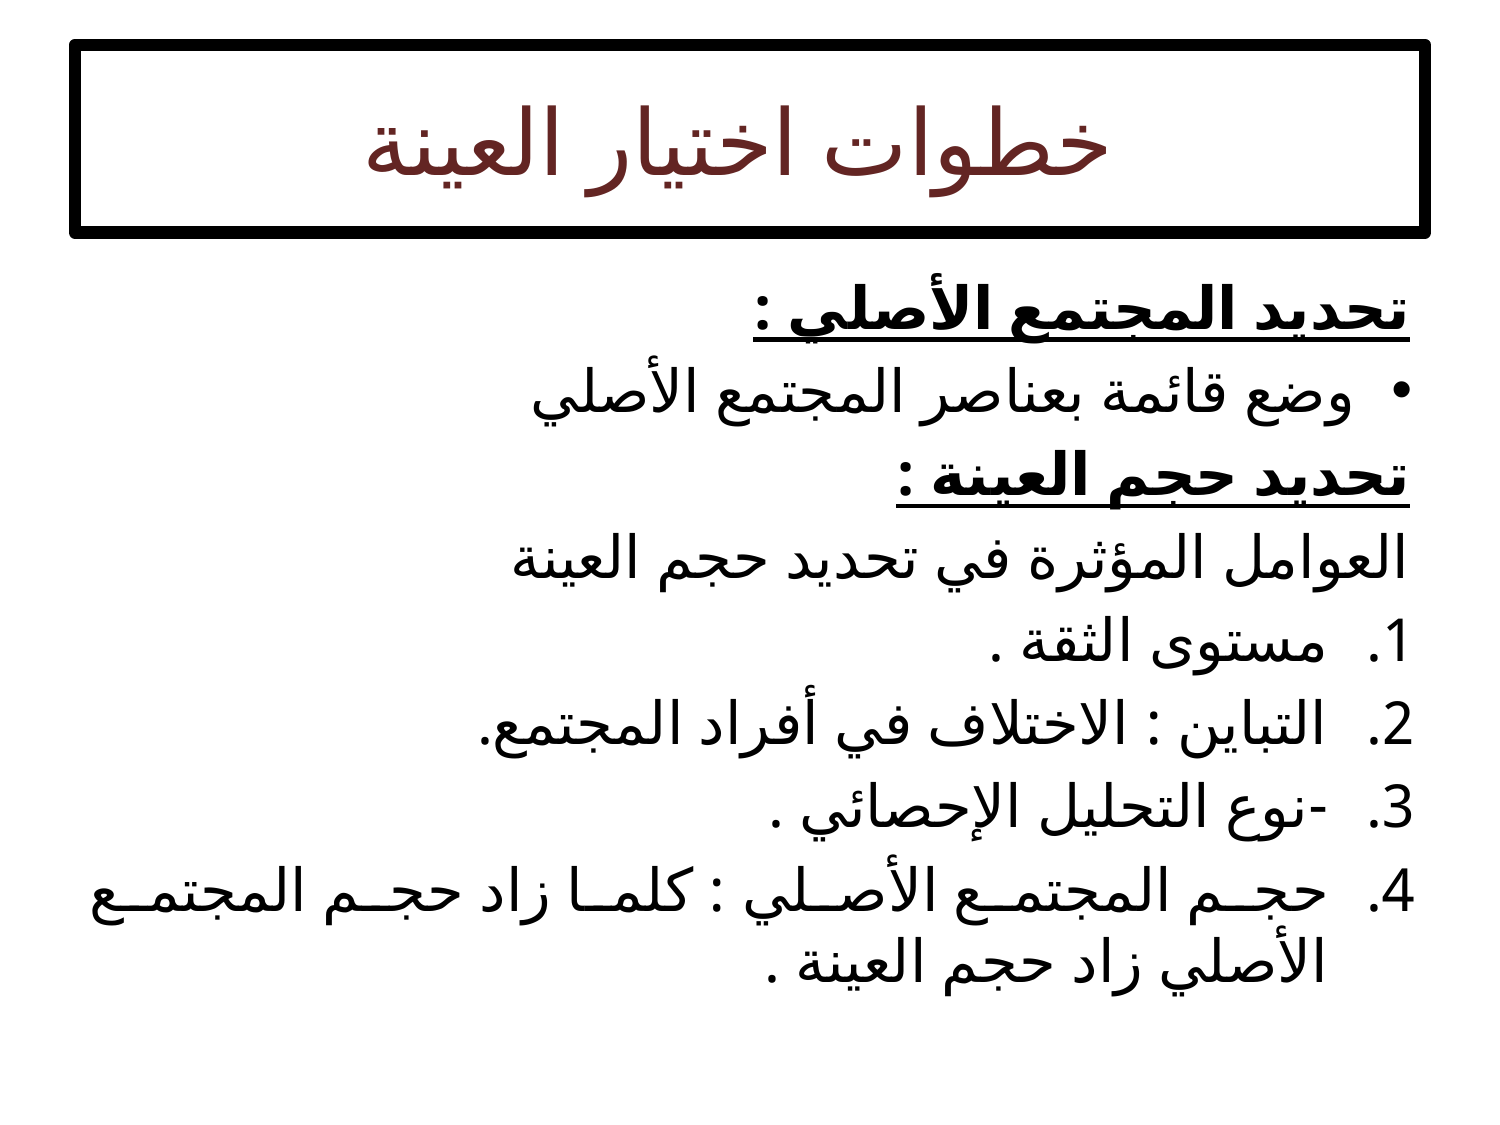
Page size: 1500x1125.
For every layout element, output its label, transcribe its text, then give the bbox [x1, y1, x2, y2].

title خطوات اختيار العينة [75, 45, 1425, 233]
list تحديد المجتمع الأصلي : وضع قائمة بعناصر المجتمع الأصلي تحديد حجم العينة : العوامل المؤثرة في تحديد حجم العينة مستوى الثقة . التباين : الاختلاف في أفراد المجتمع. -نوع التحليل الإحصائي . حجم المجتمع الأصلي : كلما زاد حجم المجتمع الأصلي زاد حجم العينة . [75, 262, 1425, 1005]
